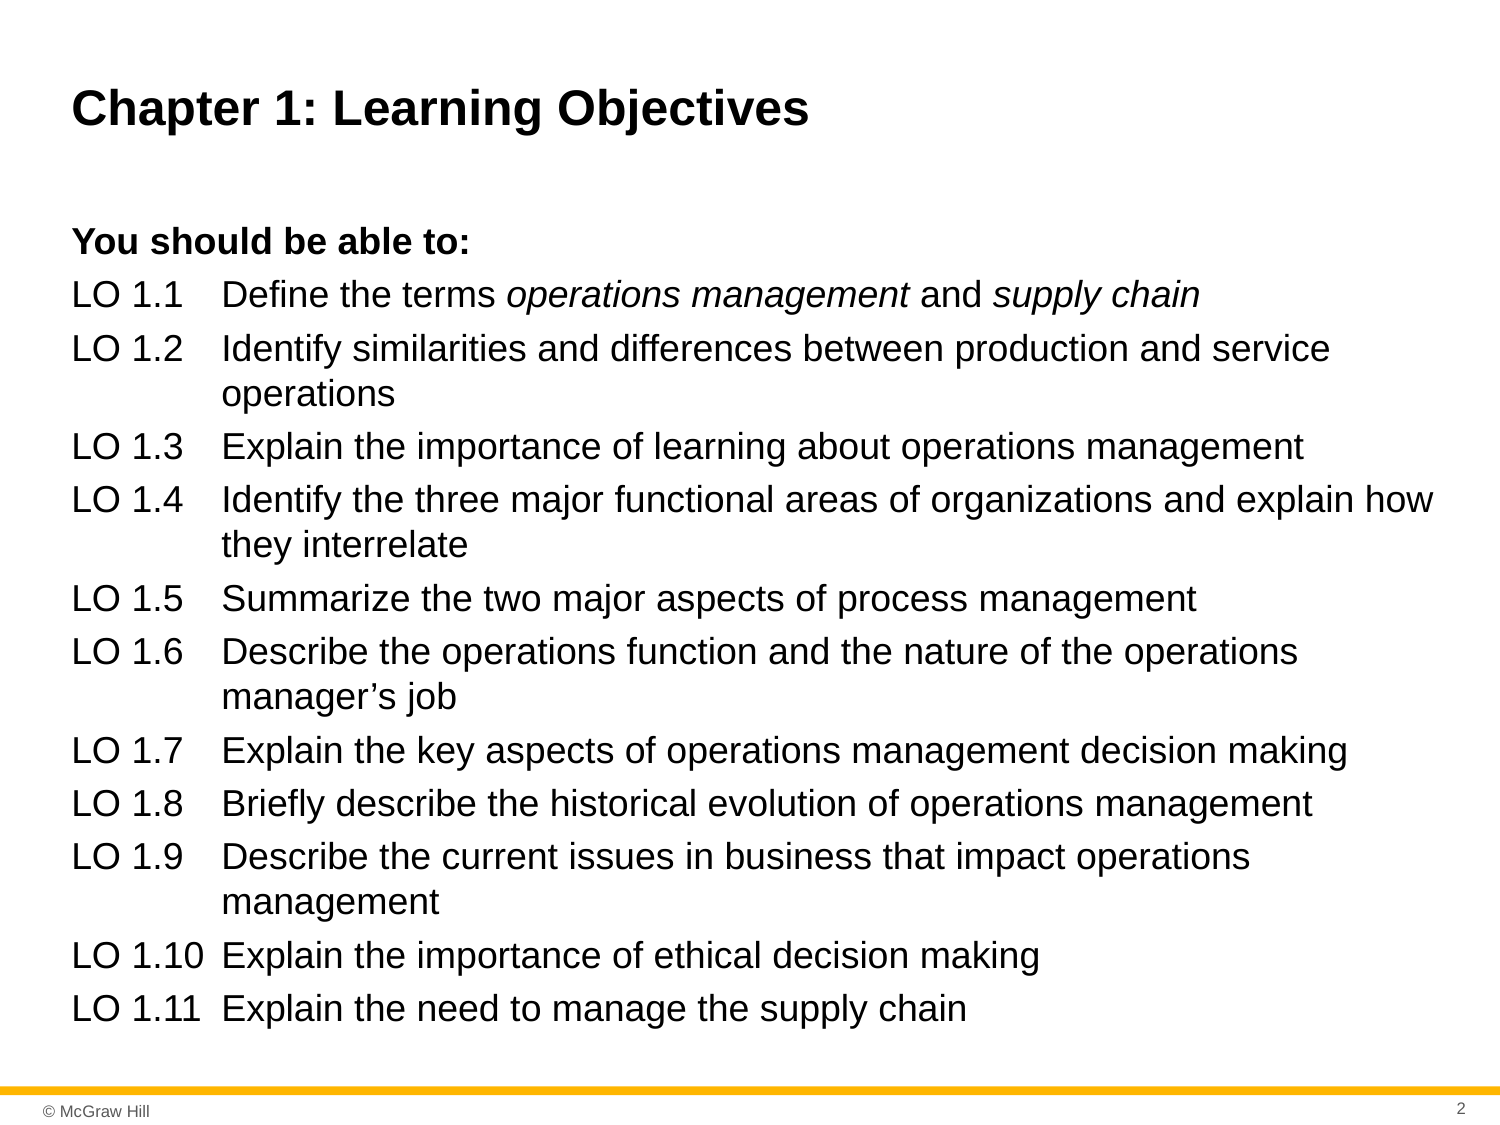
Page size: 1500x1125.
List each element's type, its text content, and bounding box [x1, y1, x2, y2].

list You should be able to: LO 1.1 Define the terms operations management and supply chain LO 1.2 Identify similarities and differences between production and service operations LO 1.3 Explain the importance of learning about operations management LO 1.4 Identify the three major functional areas of organizations and explain how they interrelate LO 1.5 Summarize the two major aspects of process management LO 1.6 Describe the operations function and the nature of the operations manager’s job LO 1.7 Explain the key aspects of operations management decision making LO 1.8 Briefly describe the historical evolution of operations management LO 1.9 Describe the current issues in business that impact operations management LO 1.10 Explain the importance of ethical decision making LO 1.11 Explain the need to manage the supply chain [56, 209, 1452, 1050]
title Chapter 1: Learning Objectives [56, 50, 1444, 162]
